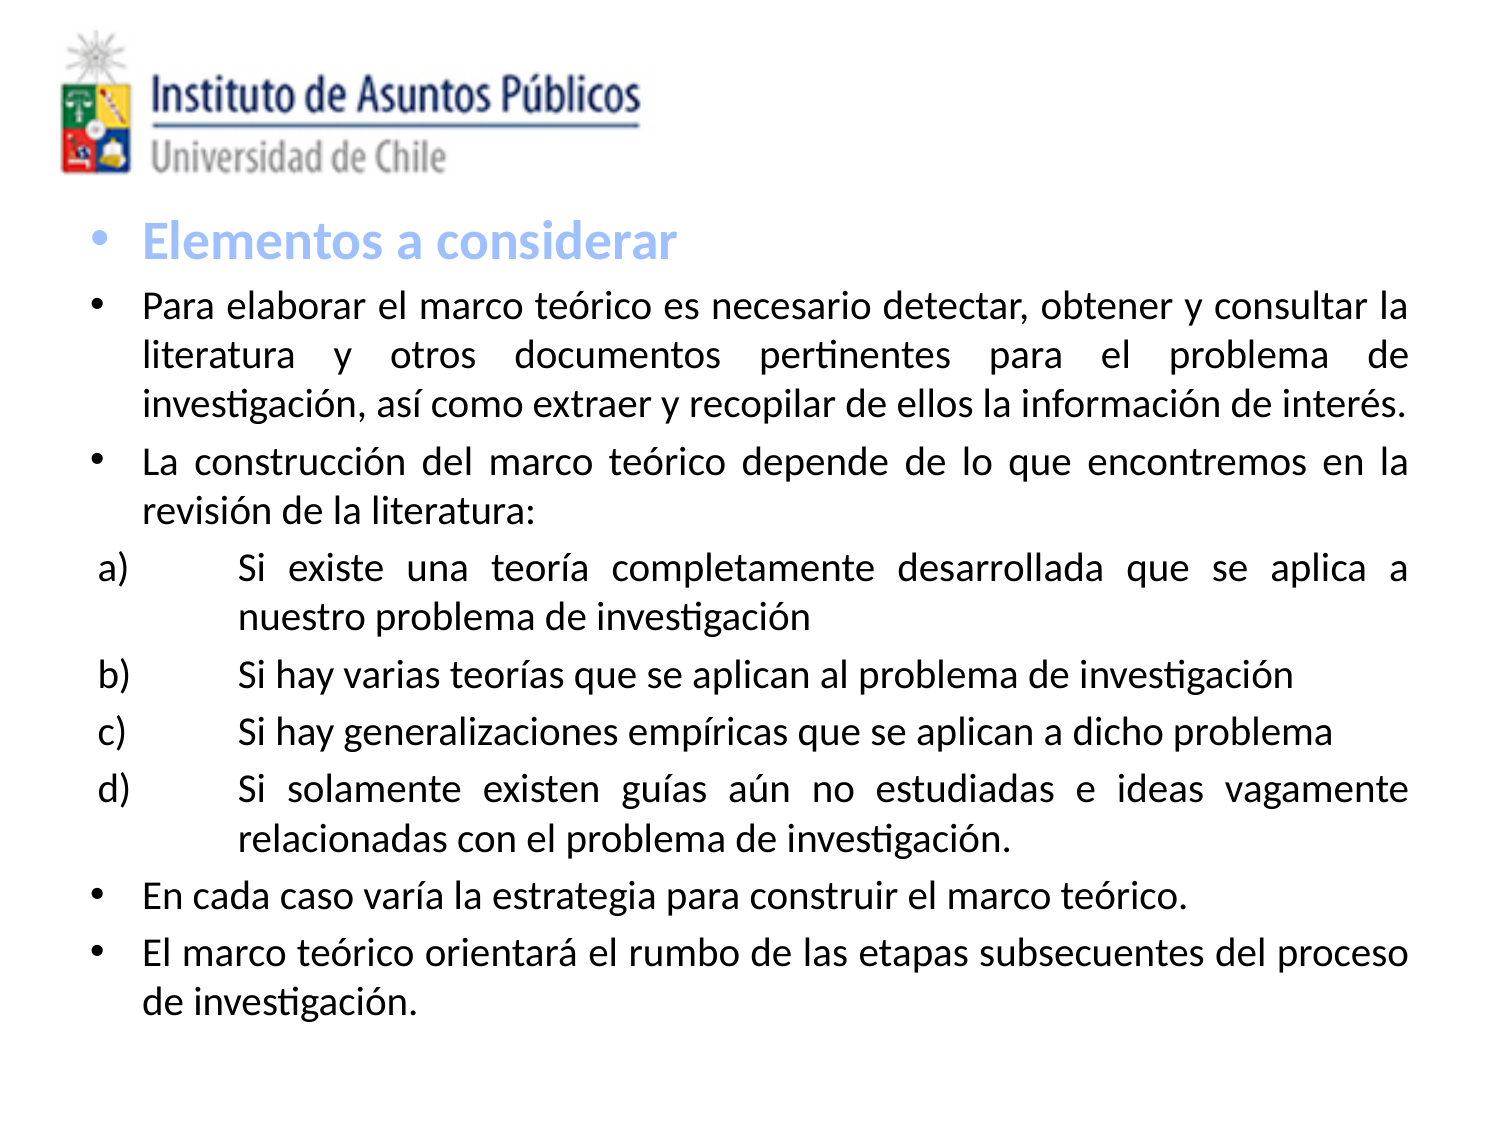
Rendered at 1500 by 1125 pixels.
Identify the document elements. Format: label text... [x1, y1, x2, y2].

list Elementos a considerar Para elaborar el marco teórico es necesario detectar, obtener y consultar la literatura y otros documentos pertinentes para el problema de investigación, así como extraer y recopilar de ellos la información de interés. La construcción del marco teórico depende de lo que encontremos en la revisión de la literatura: Si existe una teoría completamente desarrollada que se aplica a nuestro problema de investigación Si hay varias teorías que se aplican al problema de investigación Si hay generalizaciones empíricas que se aplican a dicho problema Si solamente existen guías aún no estudiadas e ideas vagamente relacionadas con el problema de investigación. En cada caso varía la estrategia para construir el marco teórico. El marco teórico orientará el rumbo de las etapas subsecuentes del proceso de investigación. [75, 196, 1425, 1094]
picture [29, 30, 705, 209]
